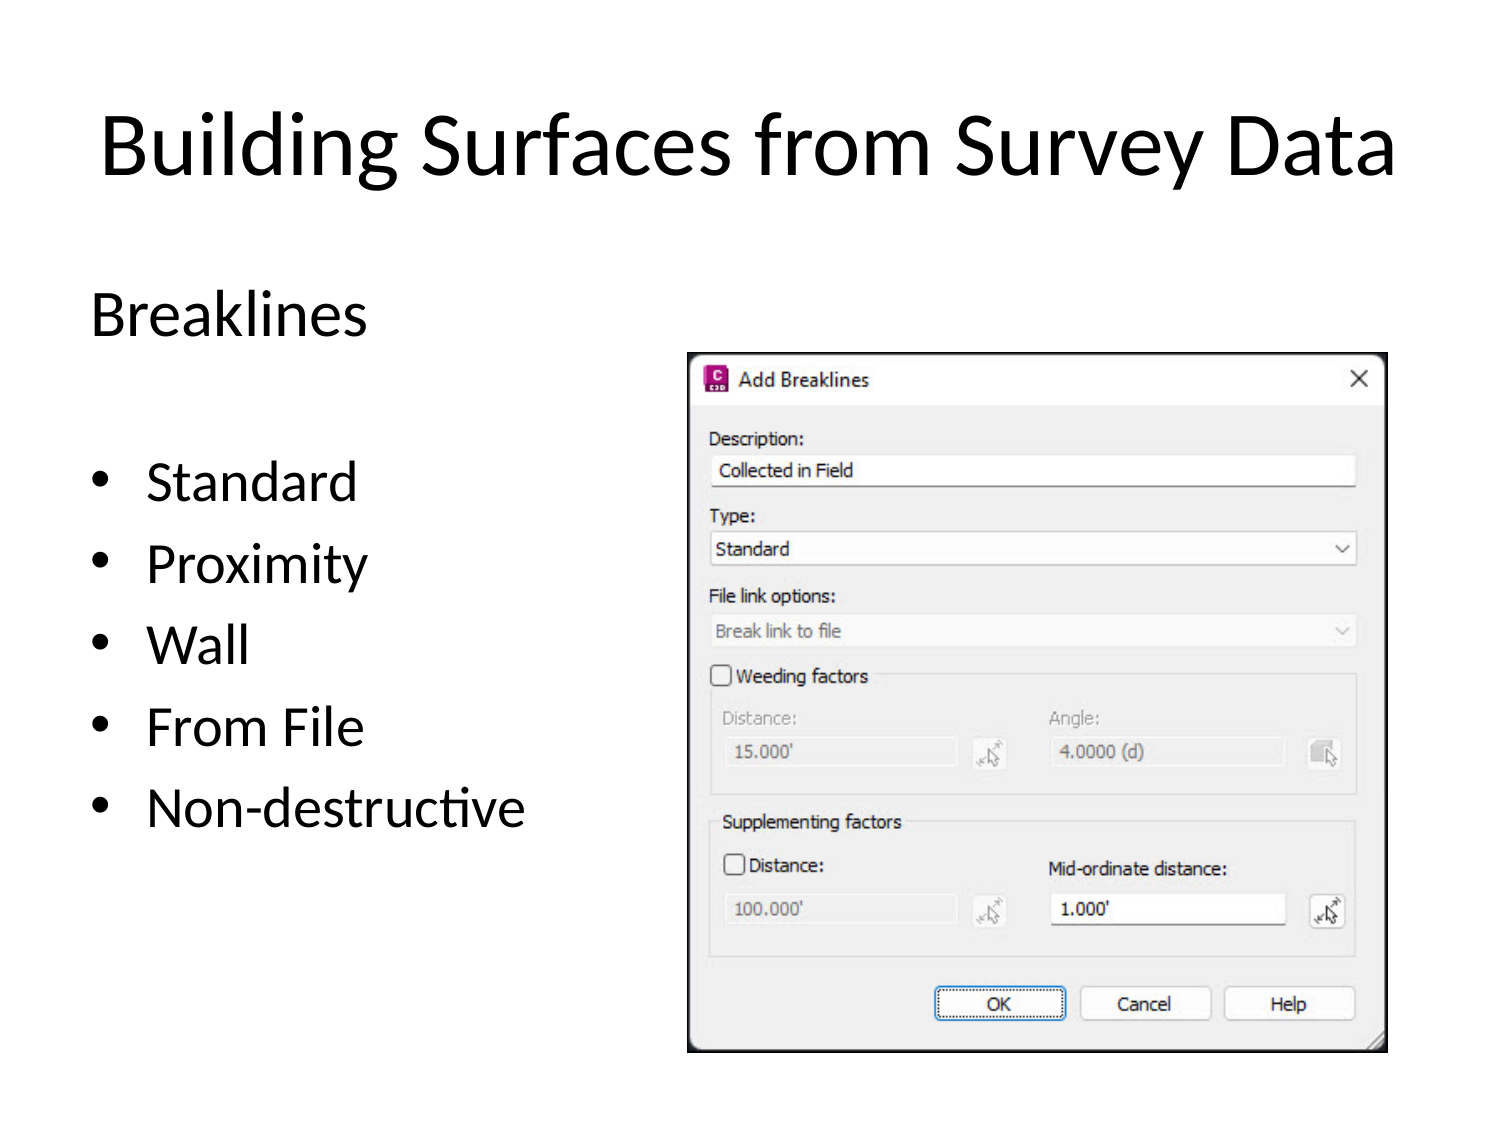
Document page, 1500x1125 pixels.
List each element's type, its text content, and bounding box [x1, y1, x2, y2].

title Building Surfaces from Survey Data [75, 45, 1425, 233]
list Breaklines Standard Proximity Wall From File Non-destructive [75, 262, 1425, 1005]
picture [687, 352, 1388, 1053]
